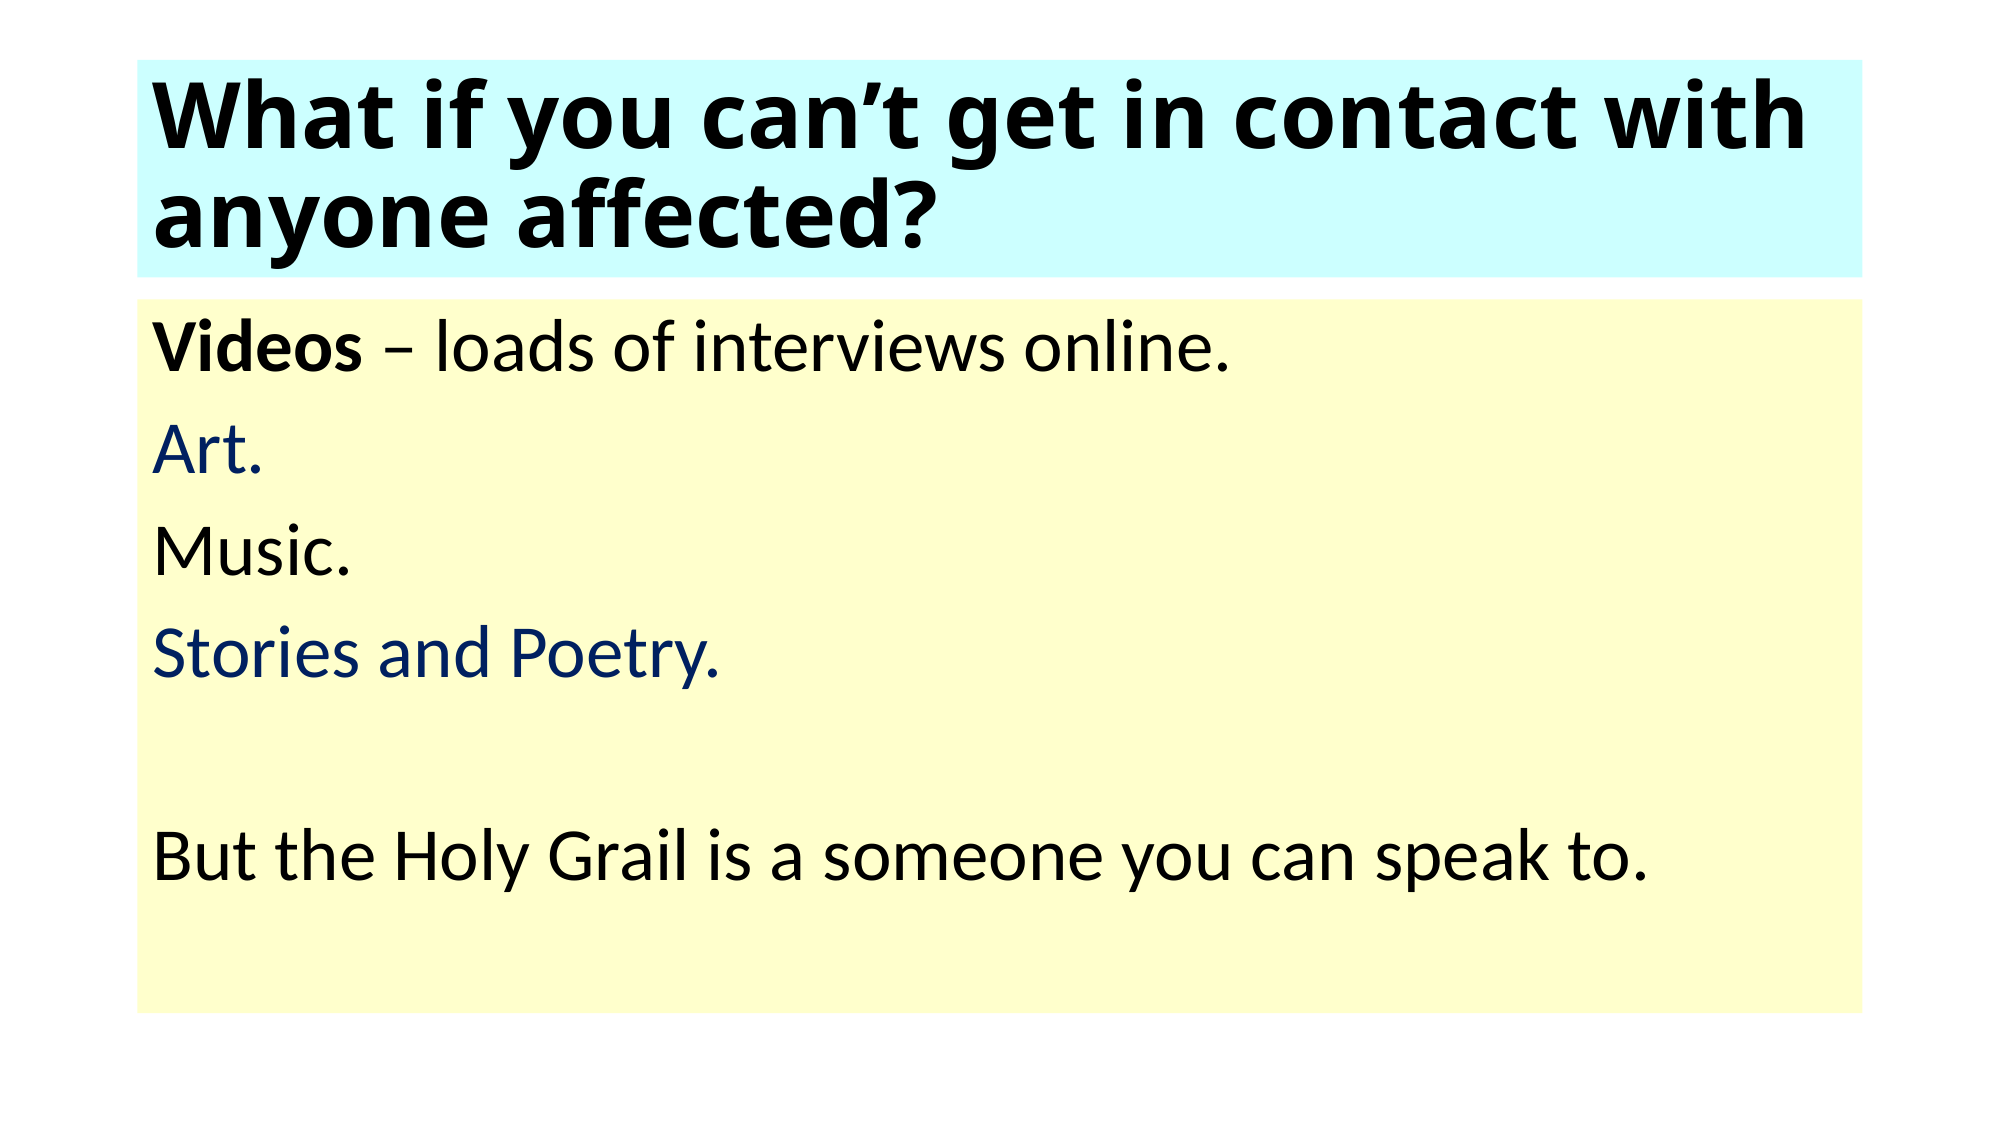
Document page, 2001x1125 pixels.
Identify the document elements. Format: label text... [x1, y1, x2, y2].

title What if you can’t get in contact with anyone affected? [137, 59, 1863, 278]
list Videos – loads of interviews online. Art. Music. Stories and Poetry. But the Holy Grail is a someone you can speak to. [137, 299, 1863, 1014]
